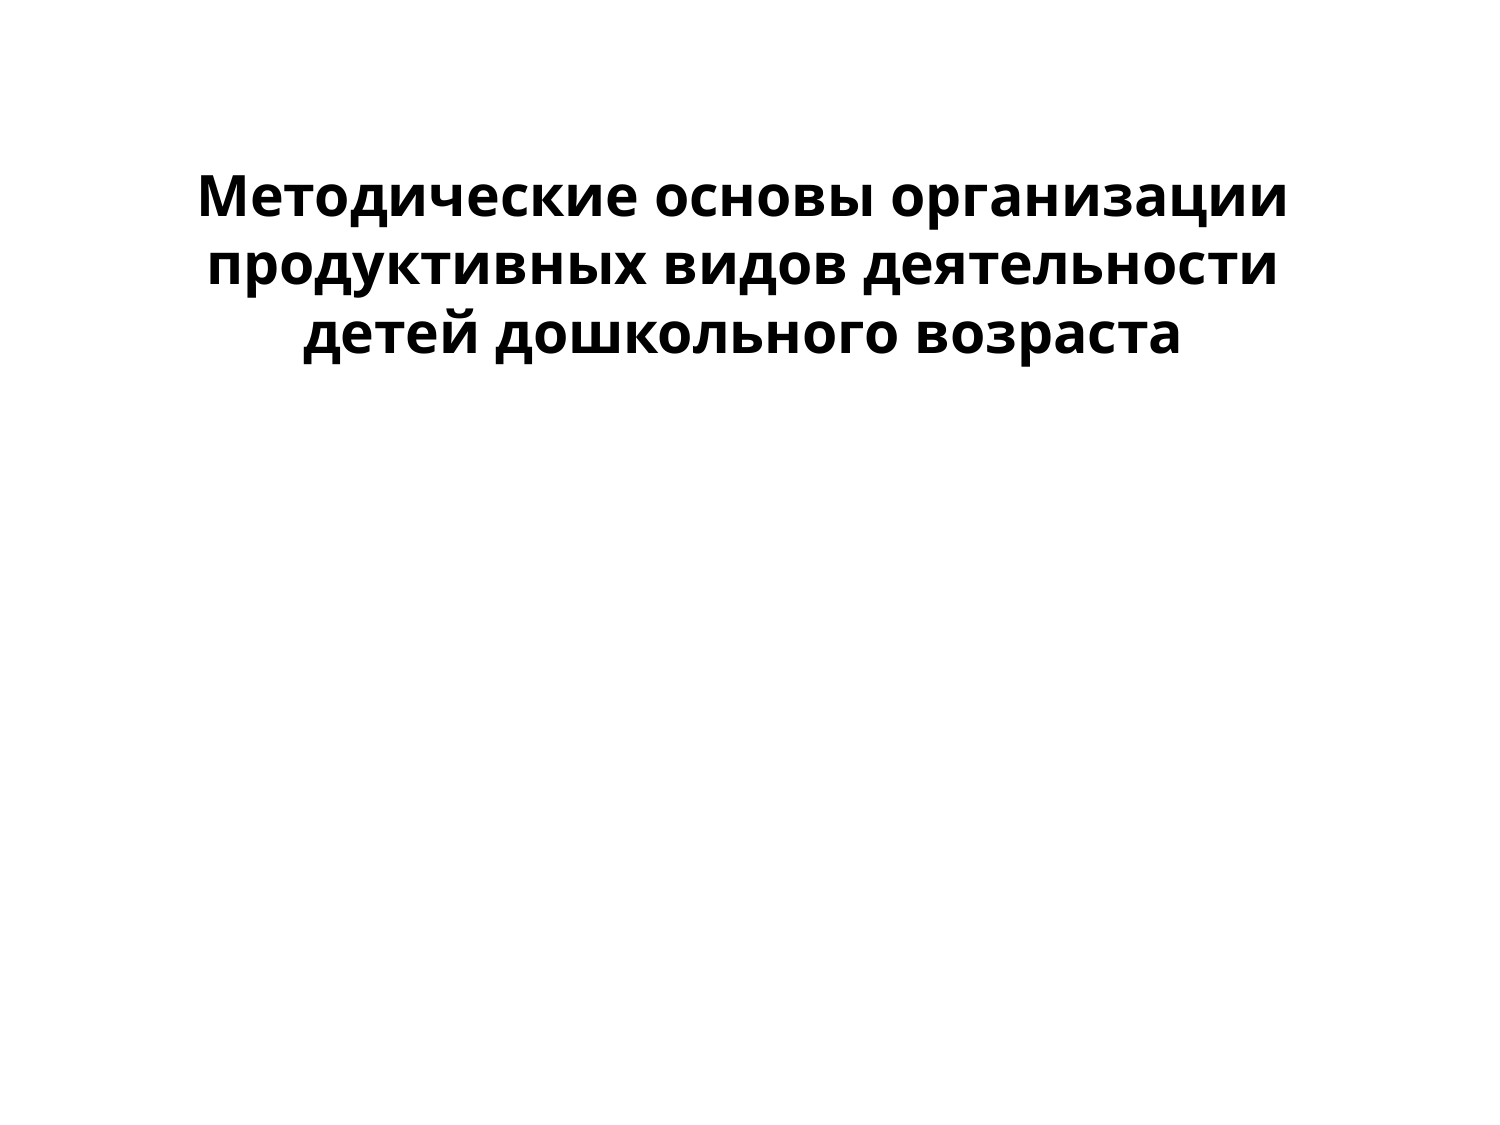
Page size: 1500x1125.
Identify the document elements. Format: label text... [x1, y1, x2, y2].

title Методические основы организации продуктивных видов деятельности детей дошкольного возраста [105, 82, 1381, 457]
